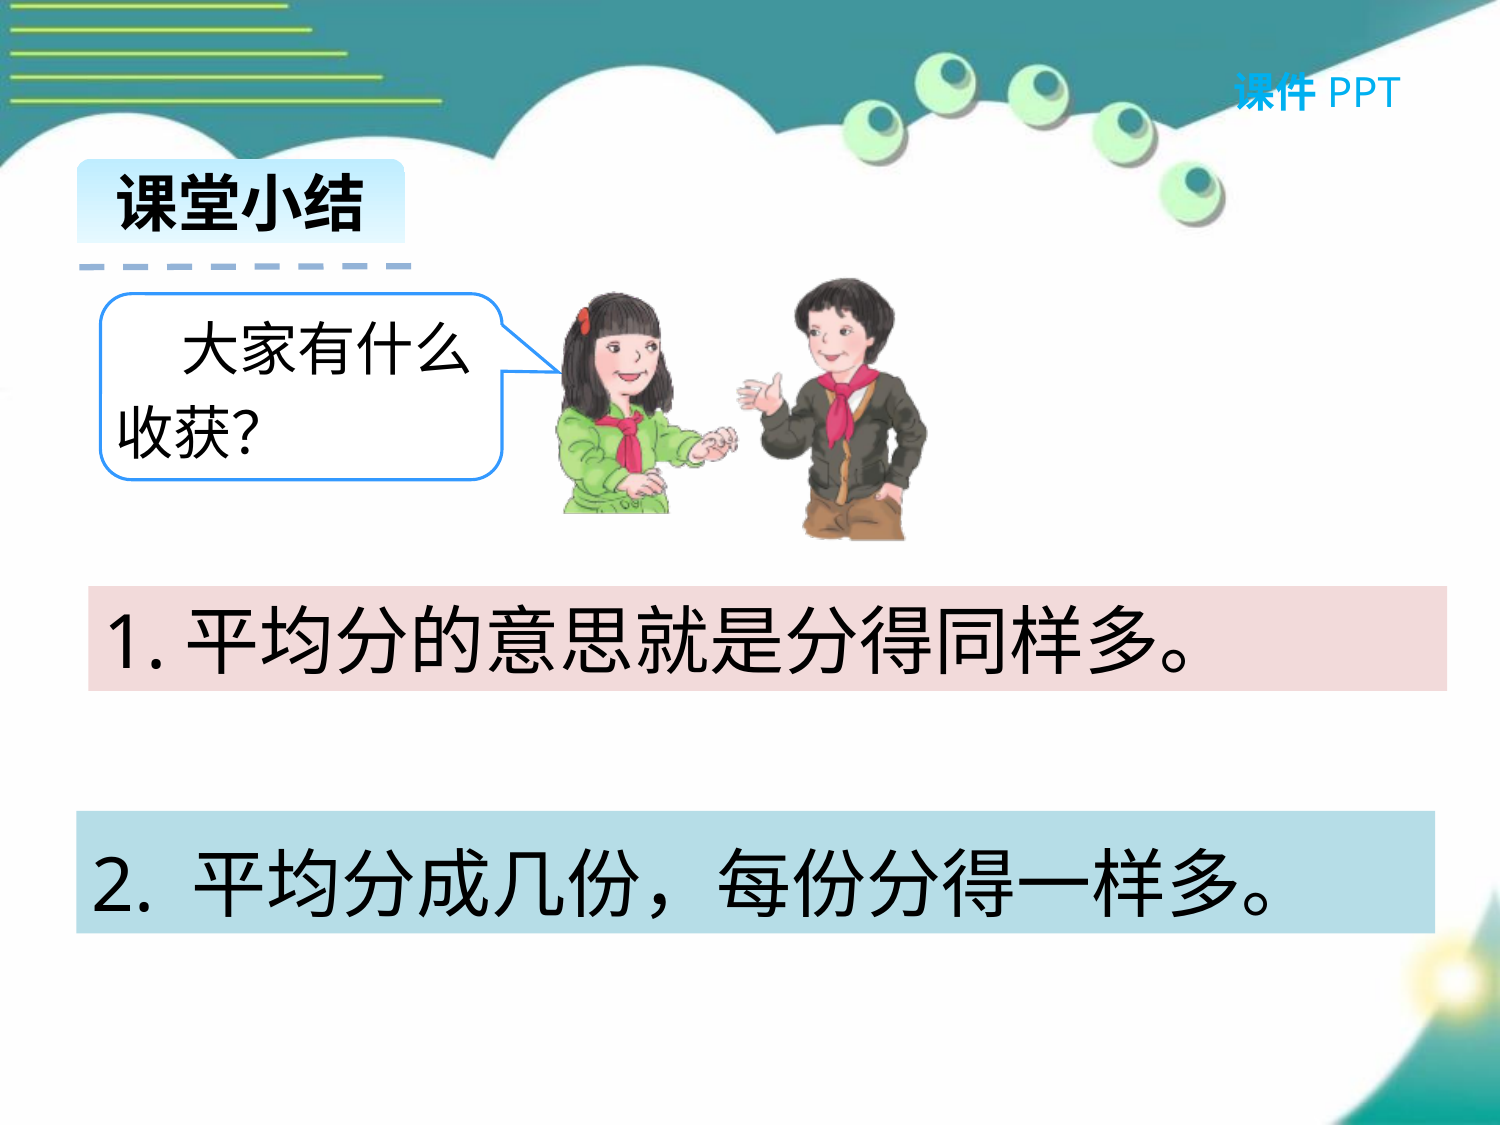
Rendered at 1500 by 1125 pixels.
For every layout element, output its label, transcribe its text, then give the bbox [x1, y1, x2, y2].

text_box 1.平均分的意思就是分得同样多。 [88, 586, 1448, 691]
picture [0, 0, 1500, 1125]
text_box 课堂小结 [76, 158, 405, 244]
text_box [100, 290, 514, 480]
text_box 课件PPT [1218, 58, 1418, 124]
text_box 2. 平均分成几份，每份分得一样多。 [76, 810, 1436, 934]
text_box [537, 255, 940, 563]
